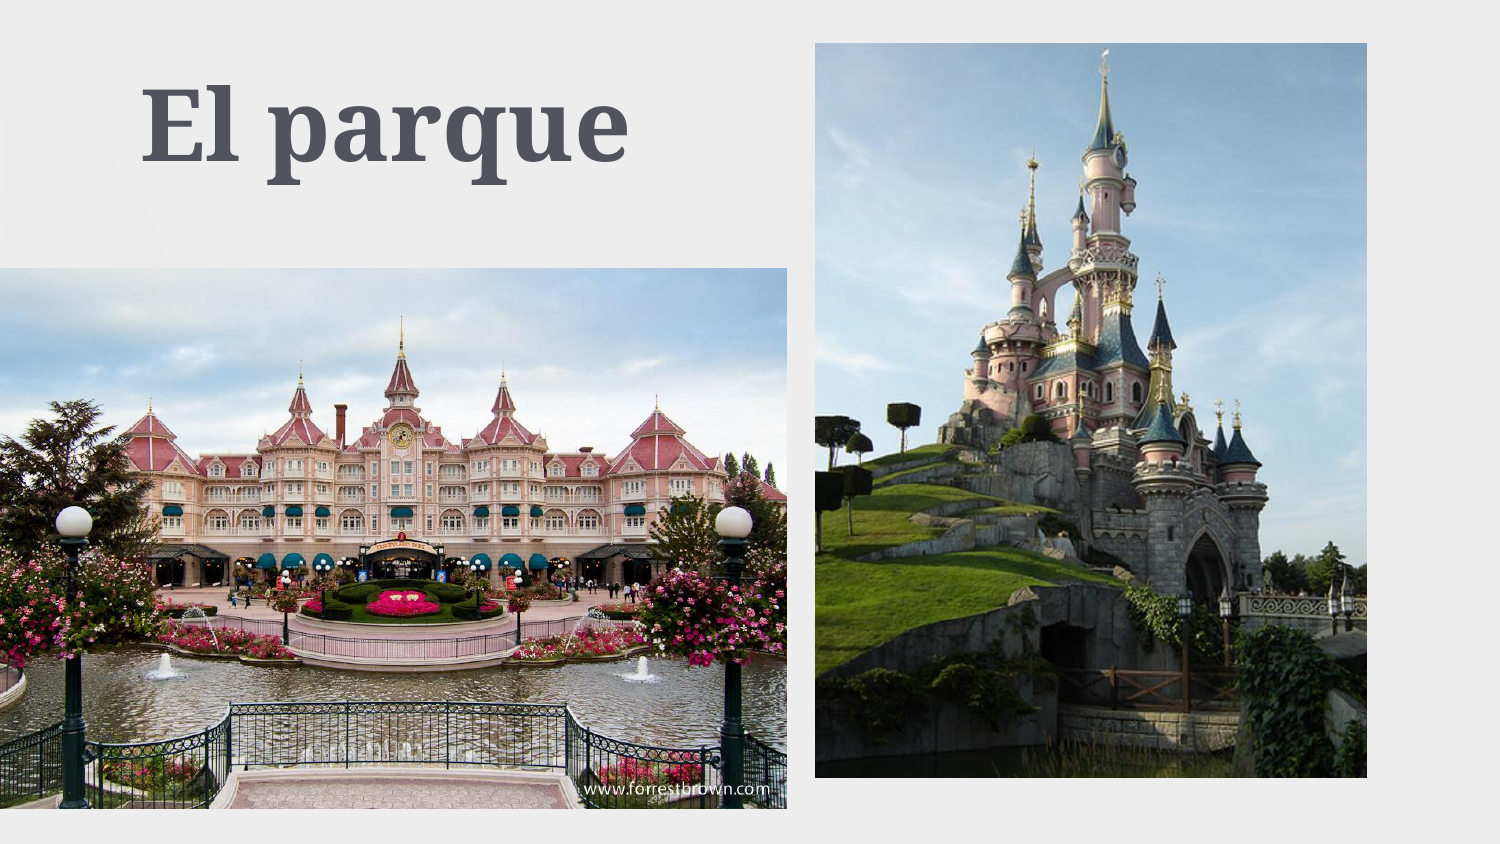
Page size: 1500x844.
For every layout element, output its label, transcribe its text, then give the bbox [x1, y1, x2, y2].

picture [814, 43, 1367, 779]
title El parque [75, 25, 1425, 197]
picture [0, 267, 787, 809]
